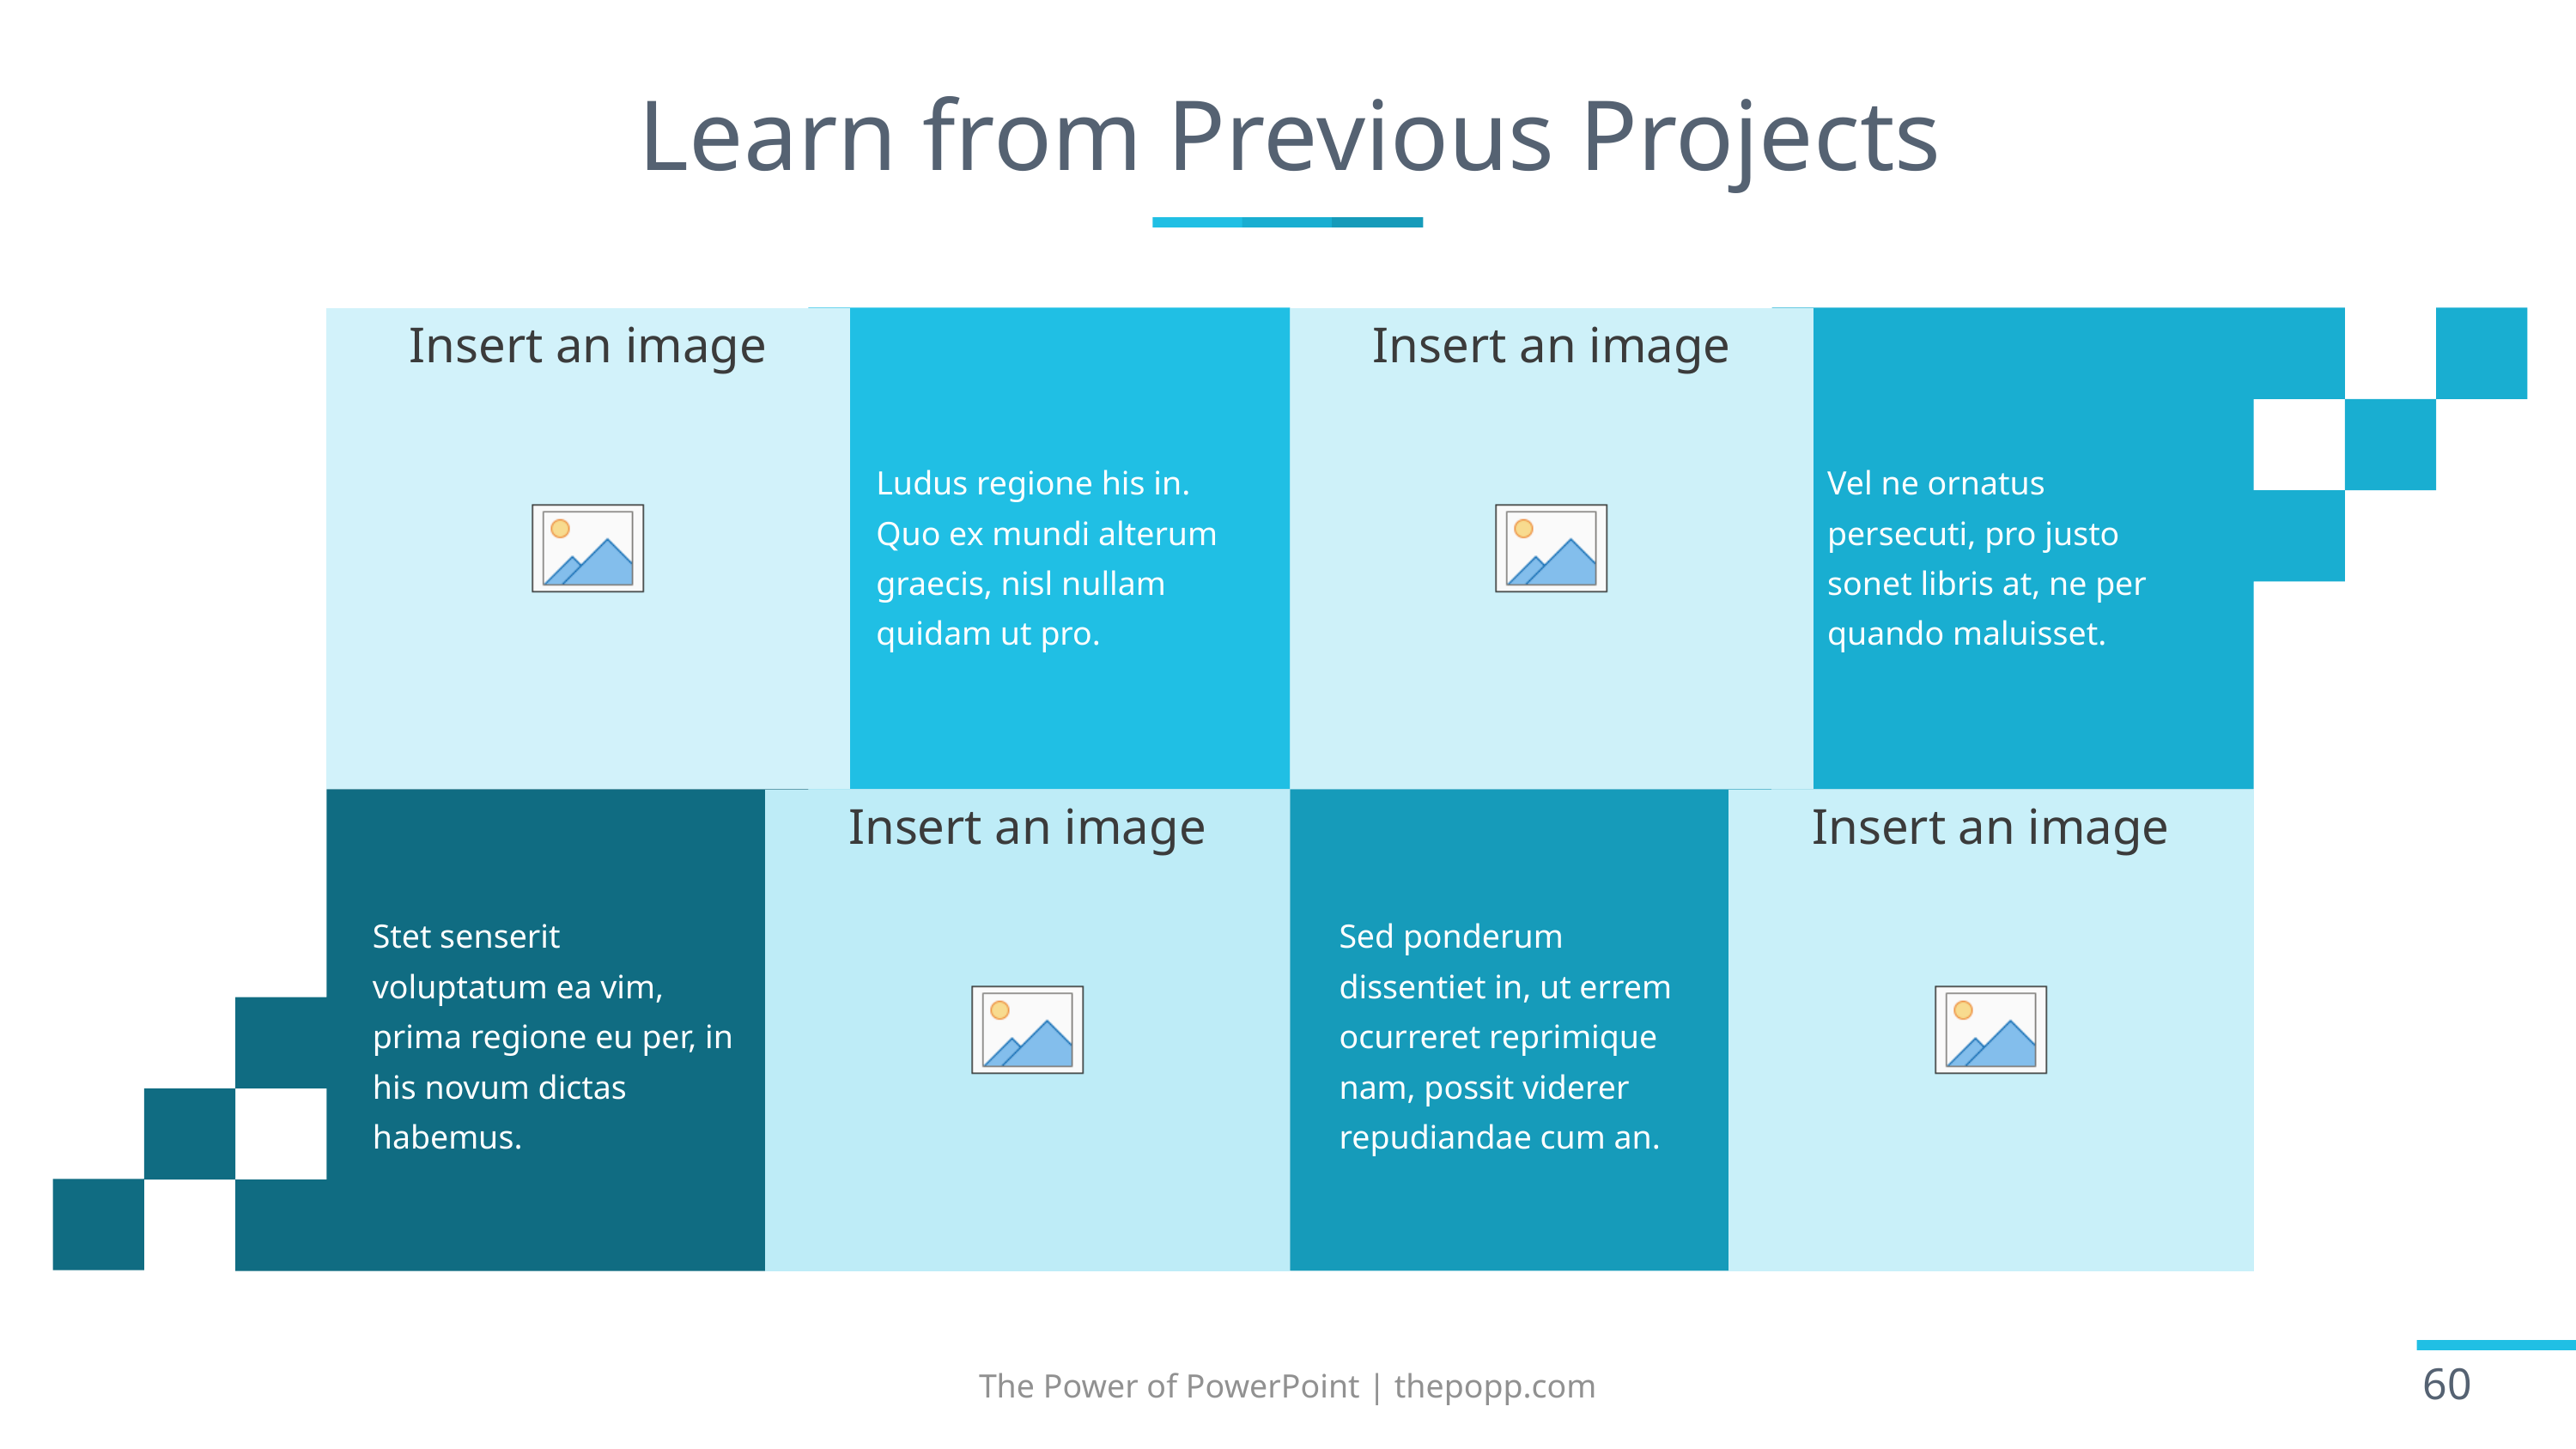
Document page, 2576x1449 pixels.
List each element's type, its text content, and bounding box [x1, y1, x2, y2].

slide_number 60 [2409, 1351, 2576, 1421]
list Sed ponderum dissentiet in, ut errem ocurreret reprimique nam, possit viderer repudiandae cum an. [1326, 835, 1723, 1225]
title Learn from Previous Projects [69, 49, 2512, 230]
list Ludus regione his in. Quo ex mundi alterum graecis, nisl nullam quidam ut pro. [863, 356, 1261, 747]
picture [326, 307, 2254, 1271]
list Stet senserit voluptatum ea vim, prima regione eu per, in his novum dictas habemus. [359, 835, 756, 1225]
footer The Power of PowerPoint | thepopp.com [853, 1349, 1723, 1427]
list Vel ne ornatus persecuti, pro justo sonet libris at, ne per quando maluisset. [1814, 356, 2211, 747]
